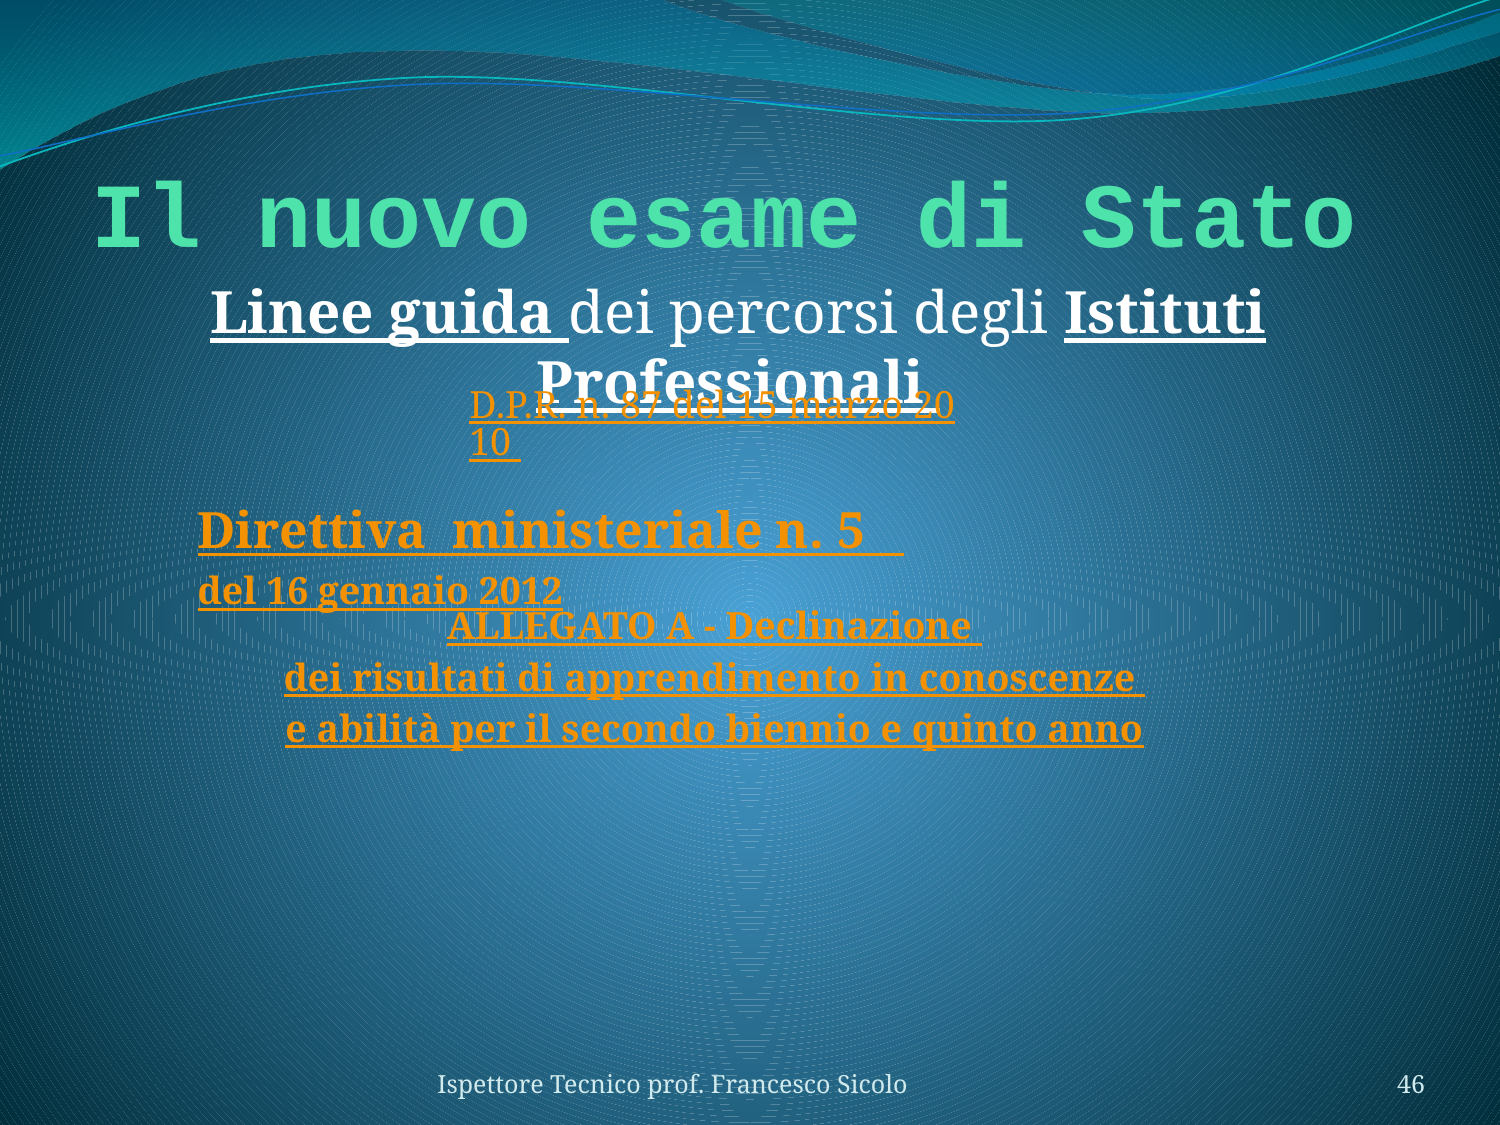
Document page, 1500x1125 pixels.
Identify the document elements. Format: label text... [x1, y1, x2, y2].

footer Ispettore Tecnico prof. Francesco Sicolo [437, 1042, 988, 1103]
title Il nuovo esame di Stato [86, 42, 1362, 267]
text_box ALLEGATO A - Declinazione dei risultati di apprendimento in conoscenze e abilità per il secondo biennio e quinto anno [153, 595, 1276, 763]
text_box Direttiva ministeriale n. 5 del 16 gennaio 2012 [182, 491, 1247, 626]
text_box D.P.R. n. 87 del 15 marzo 2010 [454, 373, 975, 440]
slide_number 46 [1299, 1042, 1425, 1103]
text_box Linee guida dei percorsi degli Istituti Professionali [41, 268, 1436, 423]
